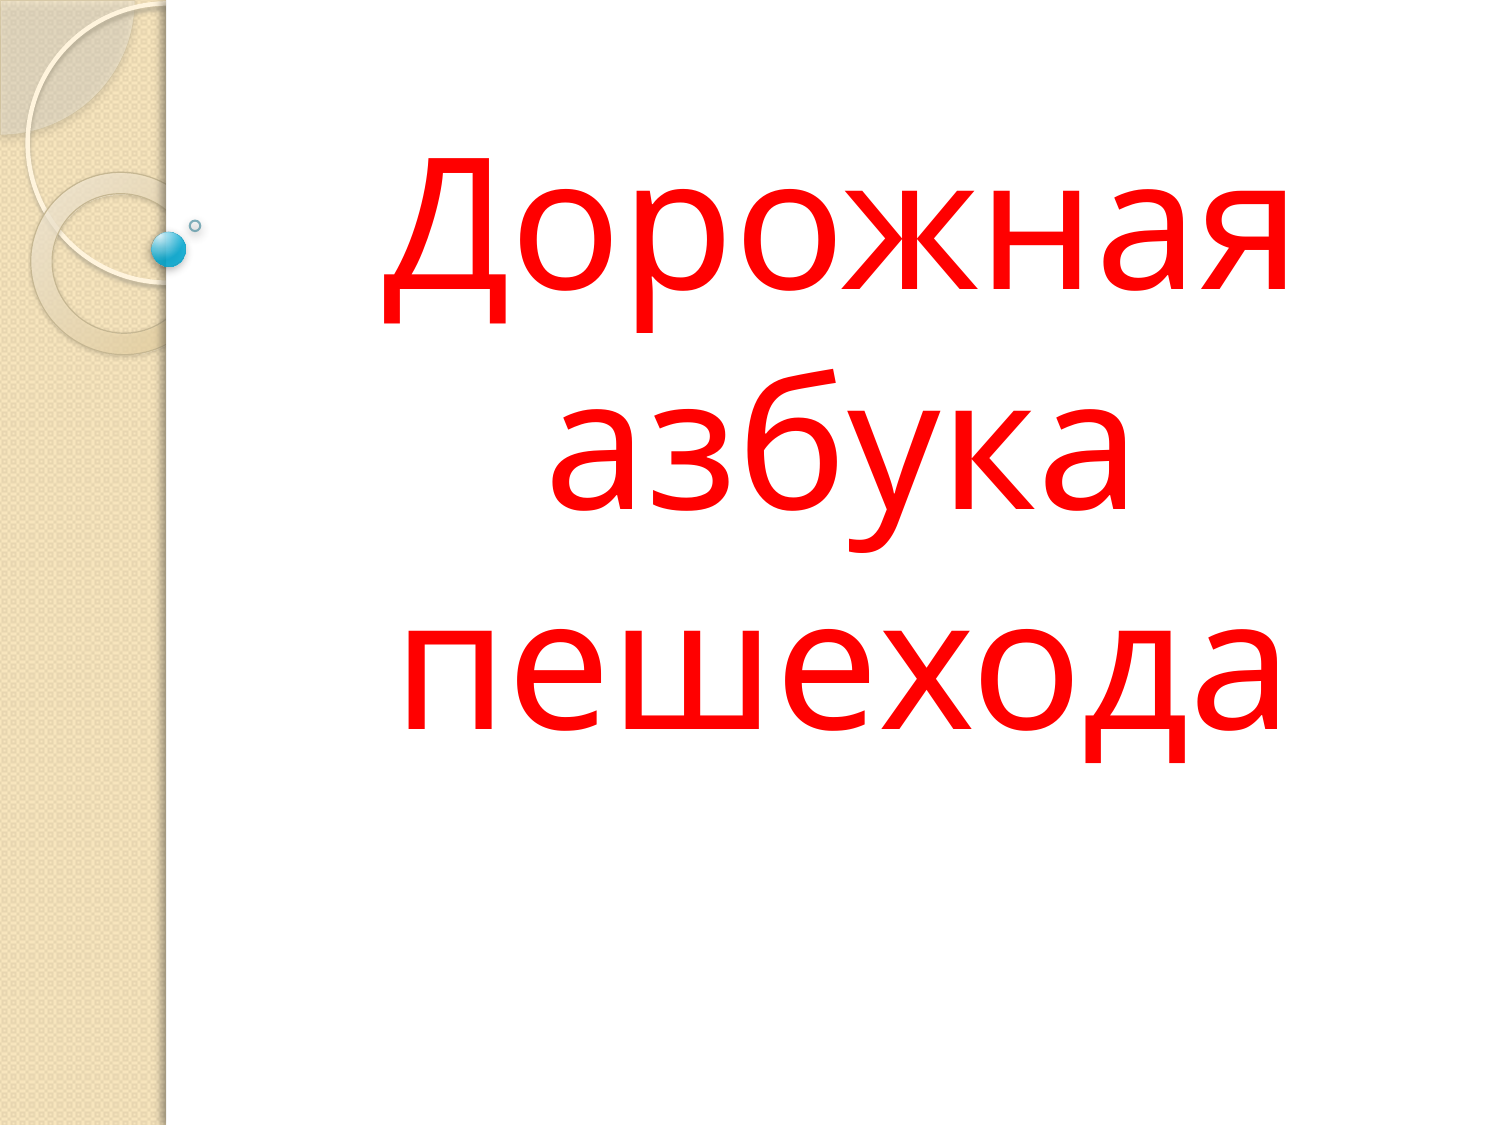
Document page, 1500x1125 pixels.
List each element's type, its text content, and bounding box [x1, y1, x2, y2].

title Дорожная азбука пешехода [234, 59, 1450, 774]
